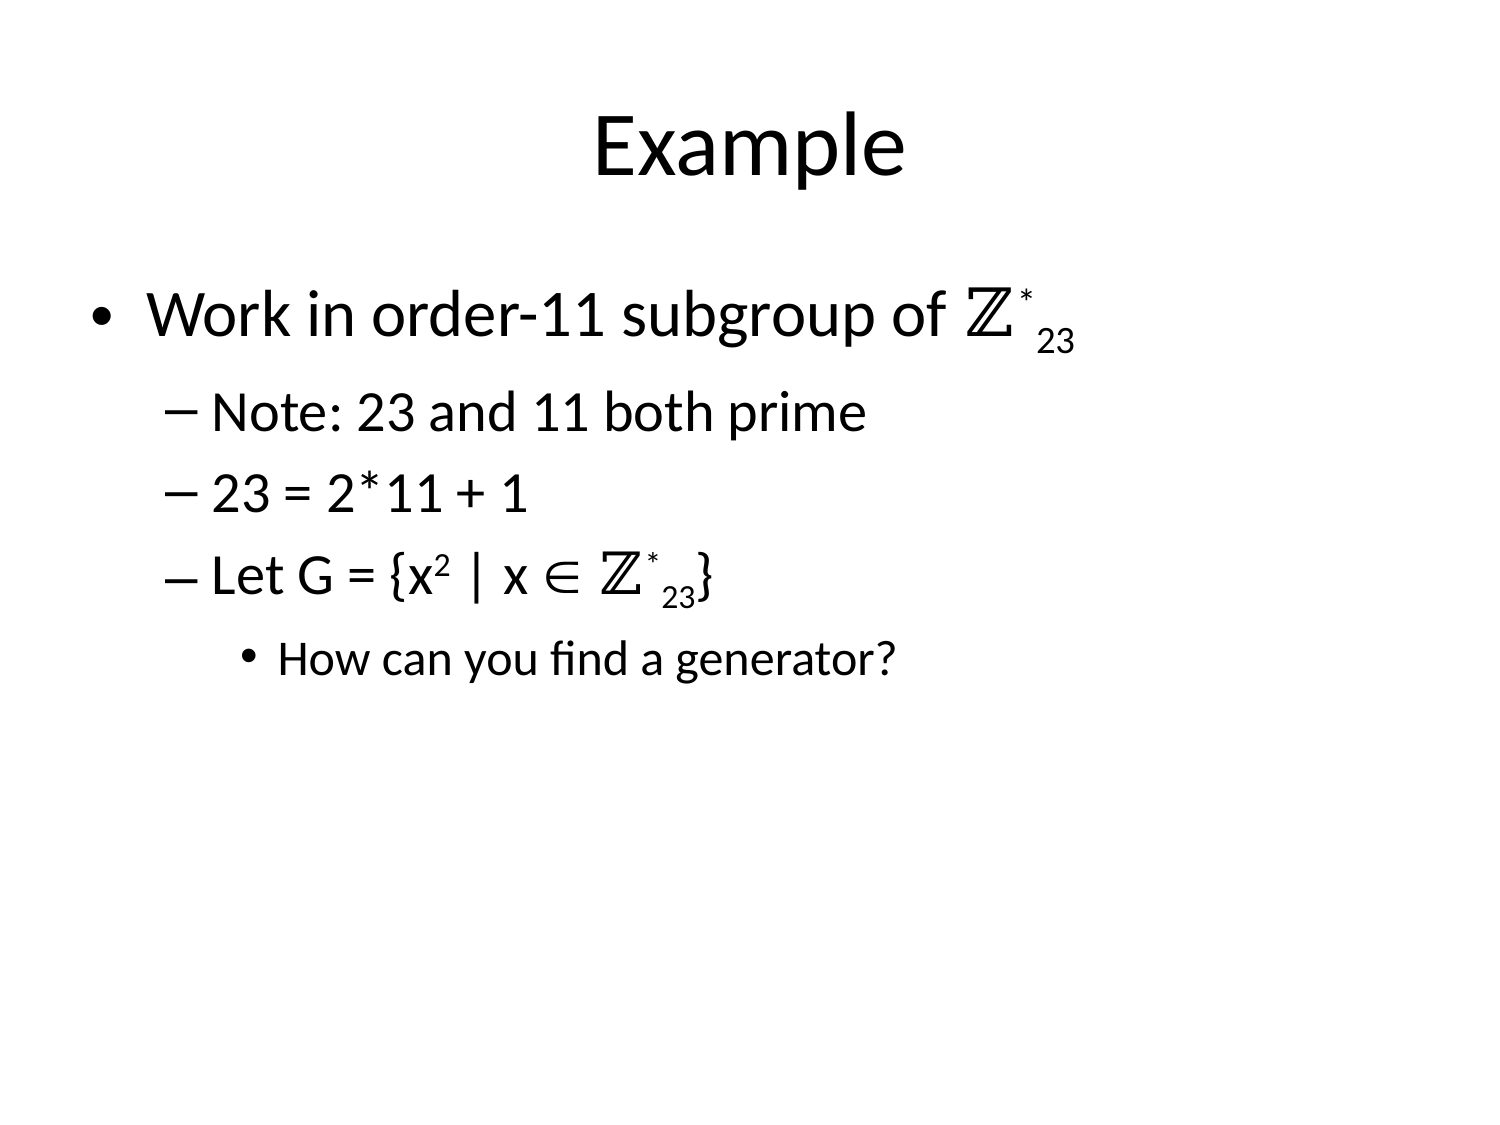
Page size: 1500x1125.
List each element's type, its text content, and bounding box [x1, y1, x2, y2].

list Work in order-11 subgroup of ℤ*23 Note: 23 and 11 both prime 23 = 2*11 + 1 Let G = {x2 | x  ℤ*23} How can you find a generator? [75, 262, 1425, 1005]
title Example [75, 45, 1425, 233]
